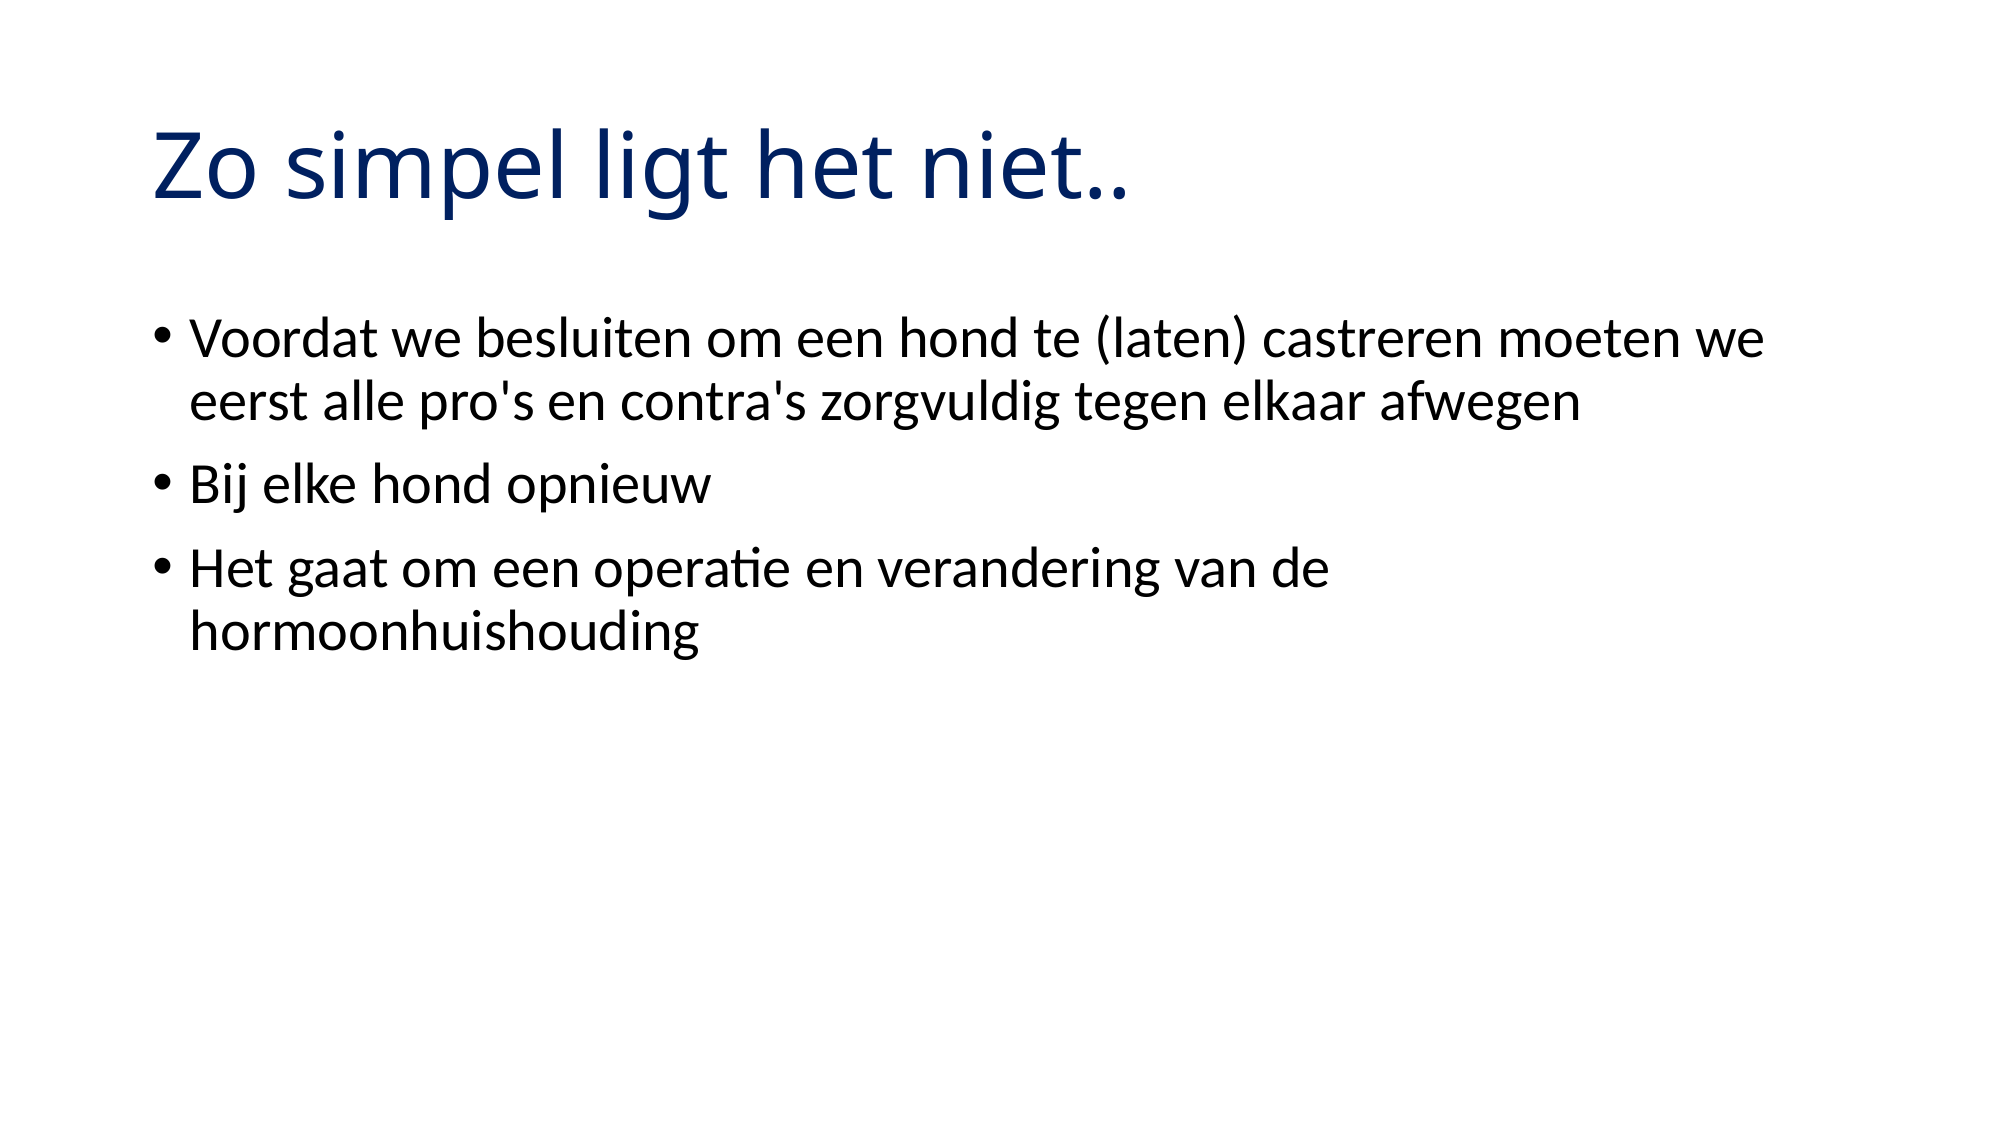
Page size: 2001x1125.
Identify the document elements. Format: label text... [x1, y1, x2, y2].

title Zo simpel ligt het niet.. [137, 59, 1863, 278]
list Voordat we besluiten om een hond te (laten) castreren moeten we eerst alle pro's en contra's zorgvuldig tegen elkaar afwegen Bij elke hond opnieuw Het gaat om een operatie en verandering van de hormoonhuishouding [137, 299, 1863, 1014]
